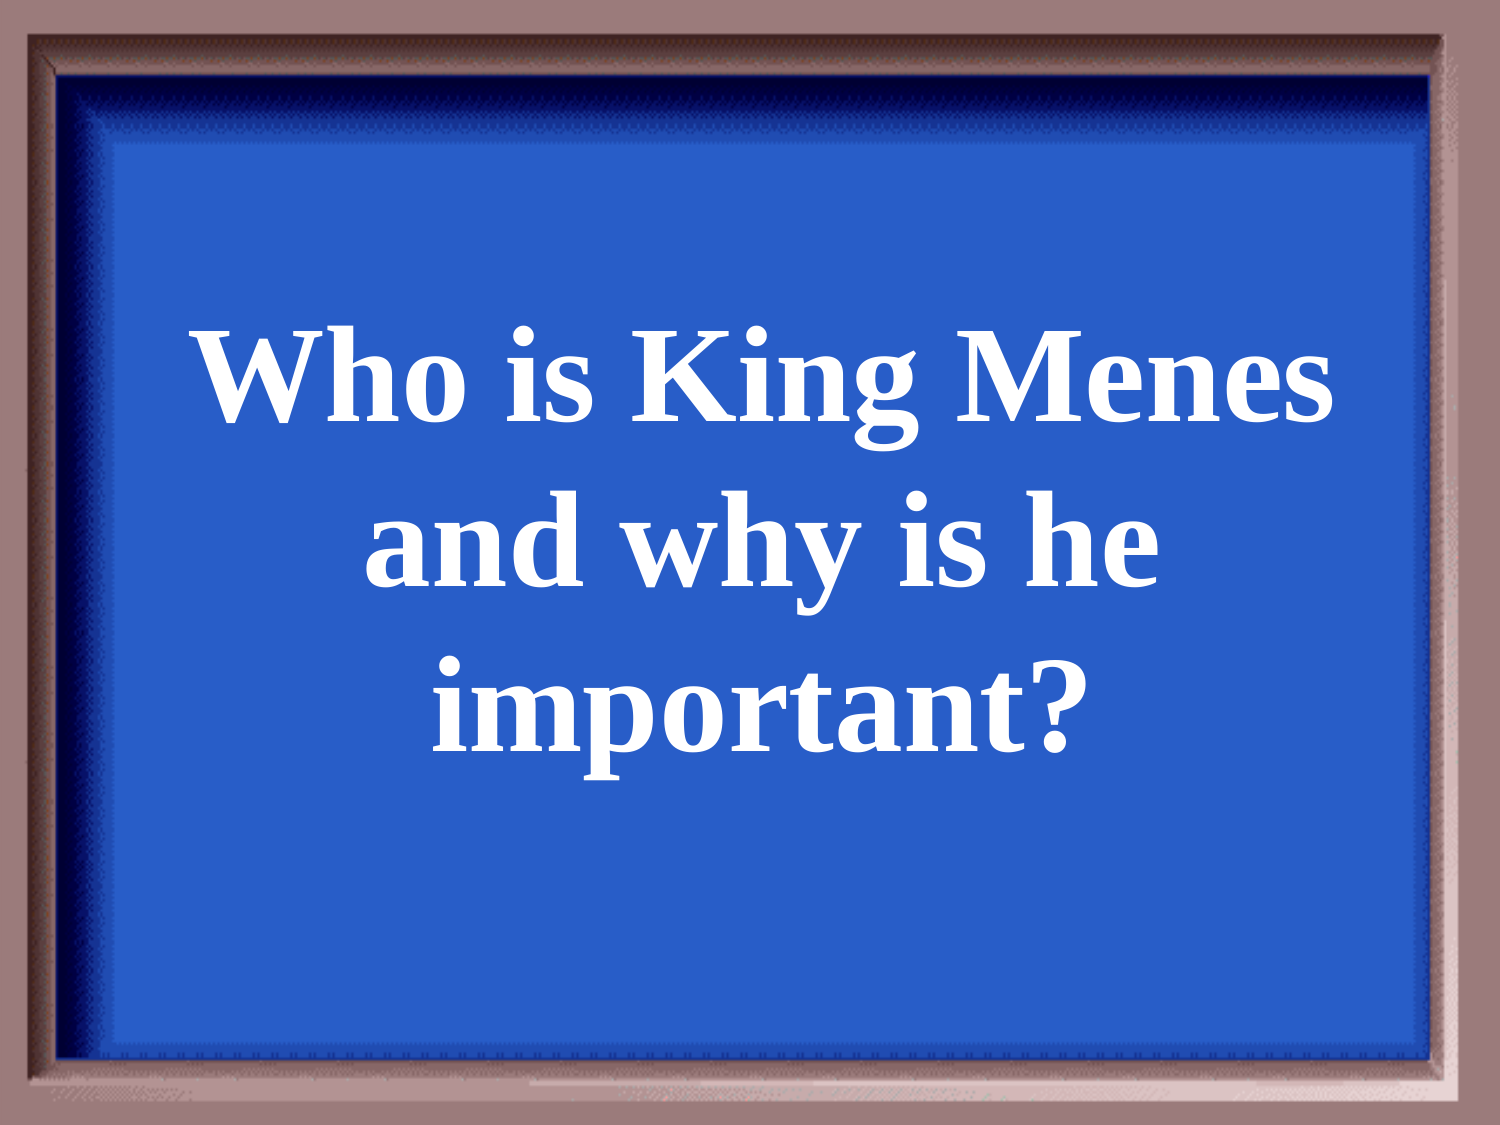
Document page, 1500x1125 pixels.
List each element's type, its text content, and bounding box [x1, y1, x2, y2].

title Who is King Menes and why is he important? [125, 437, 1400, 625]
picture [0, 0, 1500, 1125]
